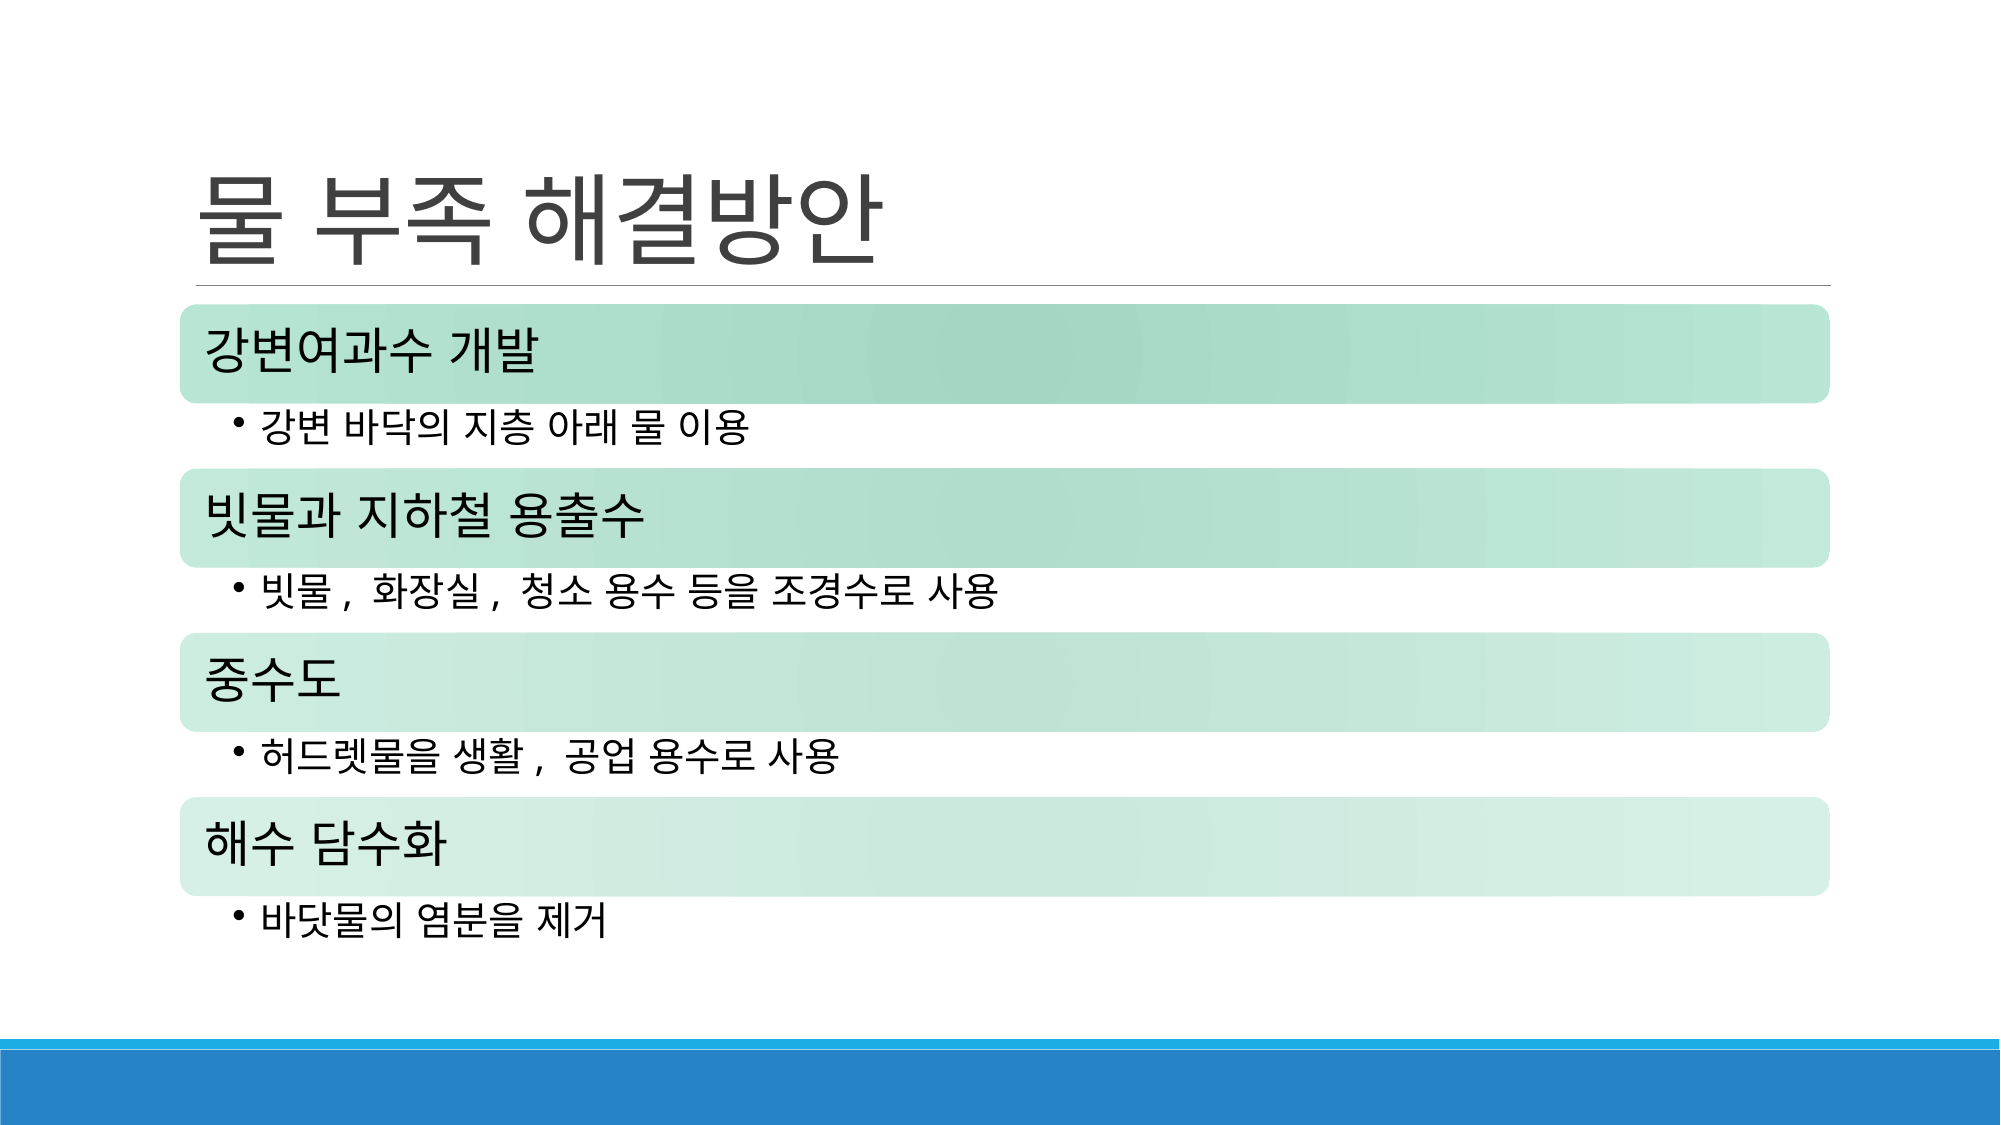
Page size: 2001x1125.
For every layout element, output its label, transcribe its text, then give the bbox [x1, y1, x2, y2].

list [179, 302, 1831, 964]
title 물 부족 해결방안 [180, 47, 1830, 285]
